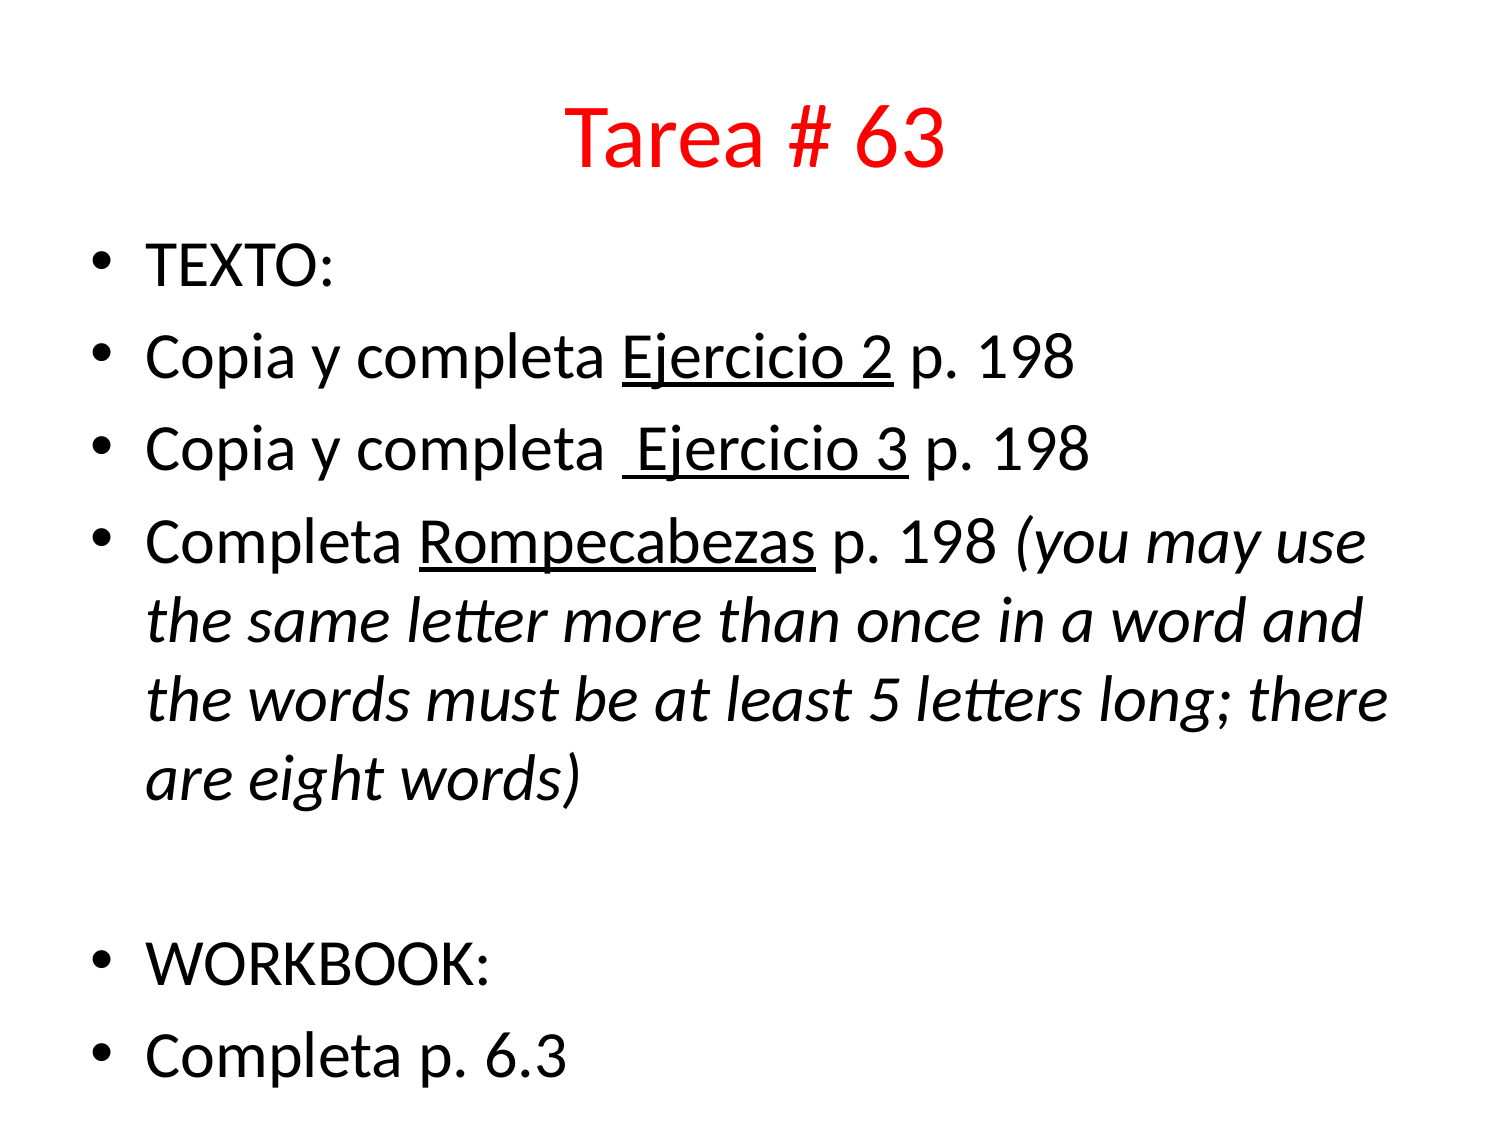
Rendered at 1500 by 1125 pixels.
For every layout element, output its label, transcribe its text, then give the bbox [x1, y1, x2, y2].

list TEXTO: Copia y completa Ejercicio 2 p. 198 Copia y completa Ejercicio 3 p. 198 Completa Rompecabezas p. 198 (you may use the same letter more than once in a word and the words must be at least 5 letters long; there are eight words) WORKBOOK: Completa p. 6.3 [75, 212, 1438, 1100]
text_box Tarea # 63 [81, 37, 1432, 225]
